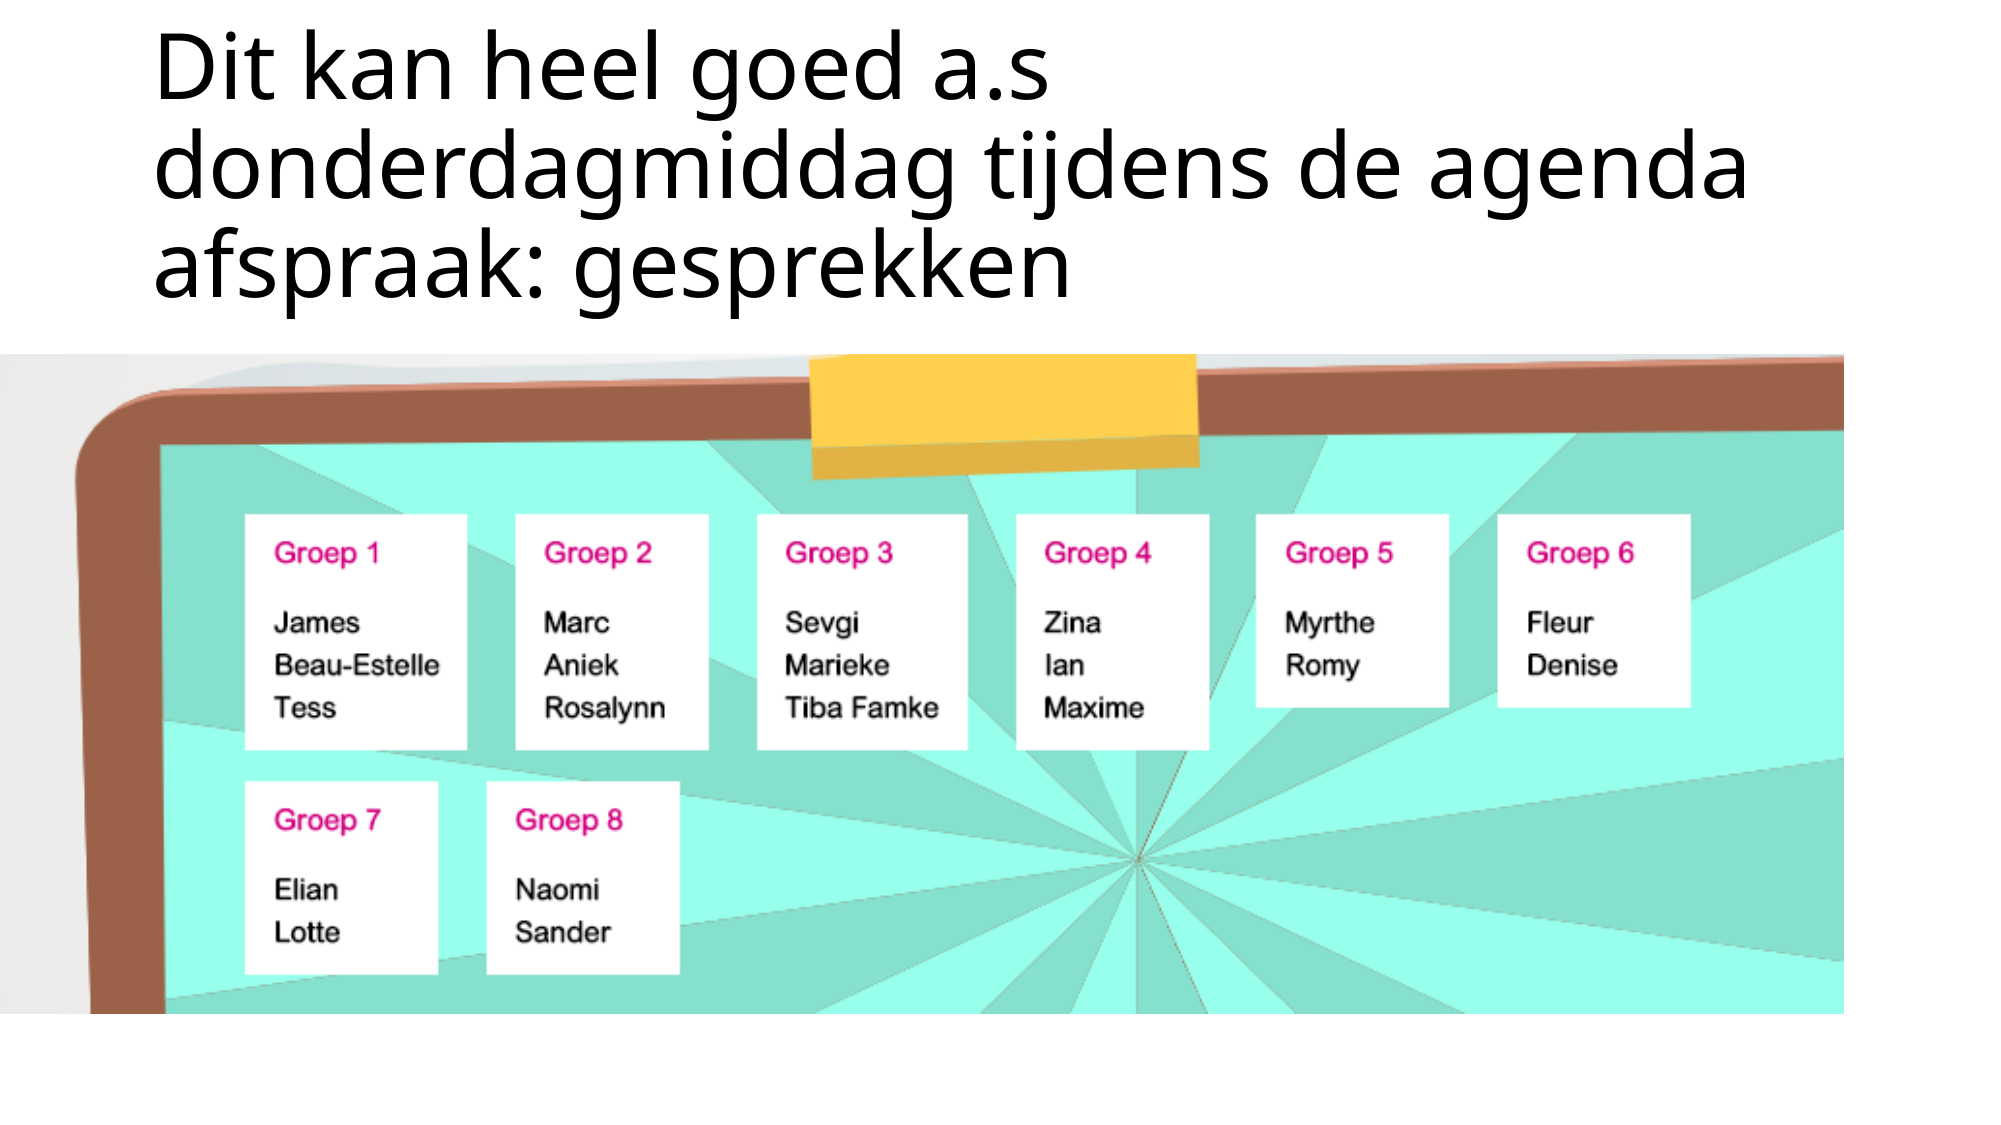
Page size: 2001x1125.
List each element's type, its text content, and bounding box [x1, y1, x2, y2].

title Dit kan heel goed a.s donderdagmiddag tijdens de agenda afspraak: gesprekken [137, 59, 1863, 278]
picture [0, 354, 1844, 1014]
